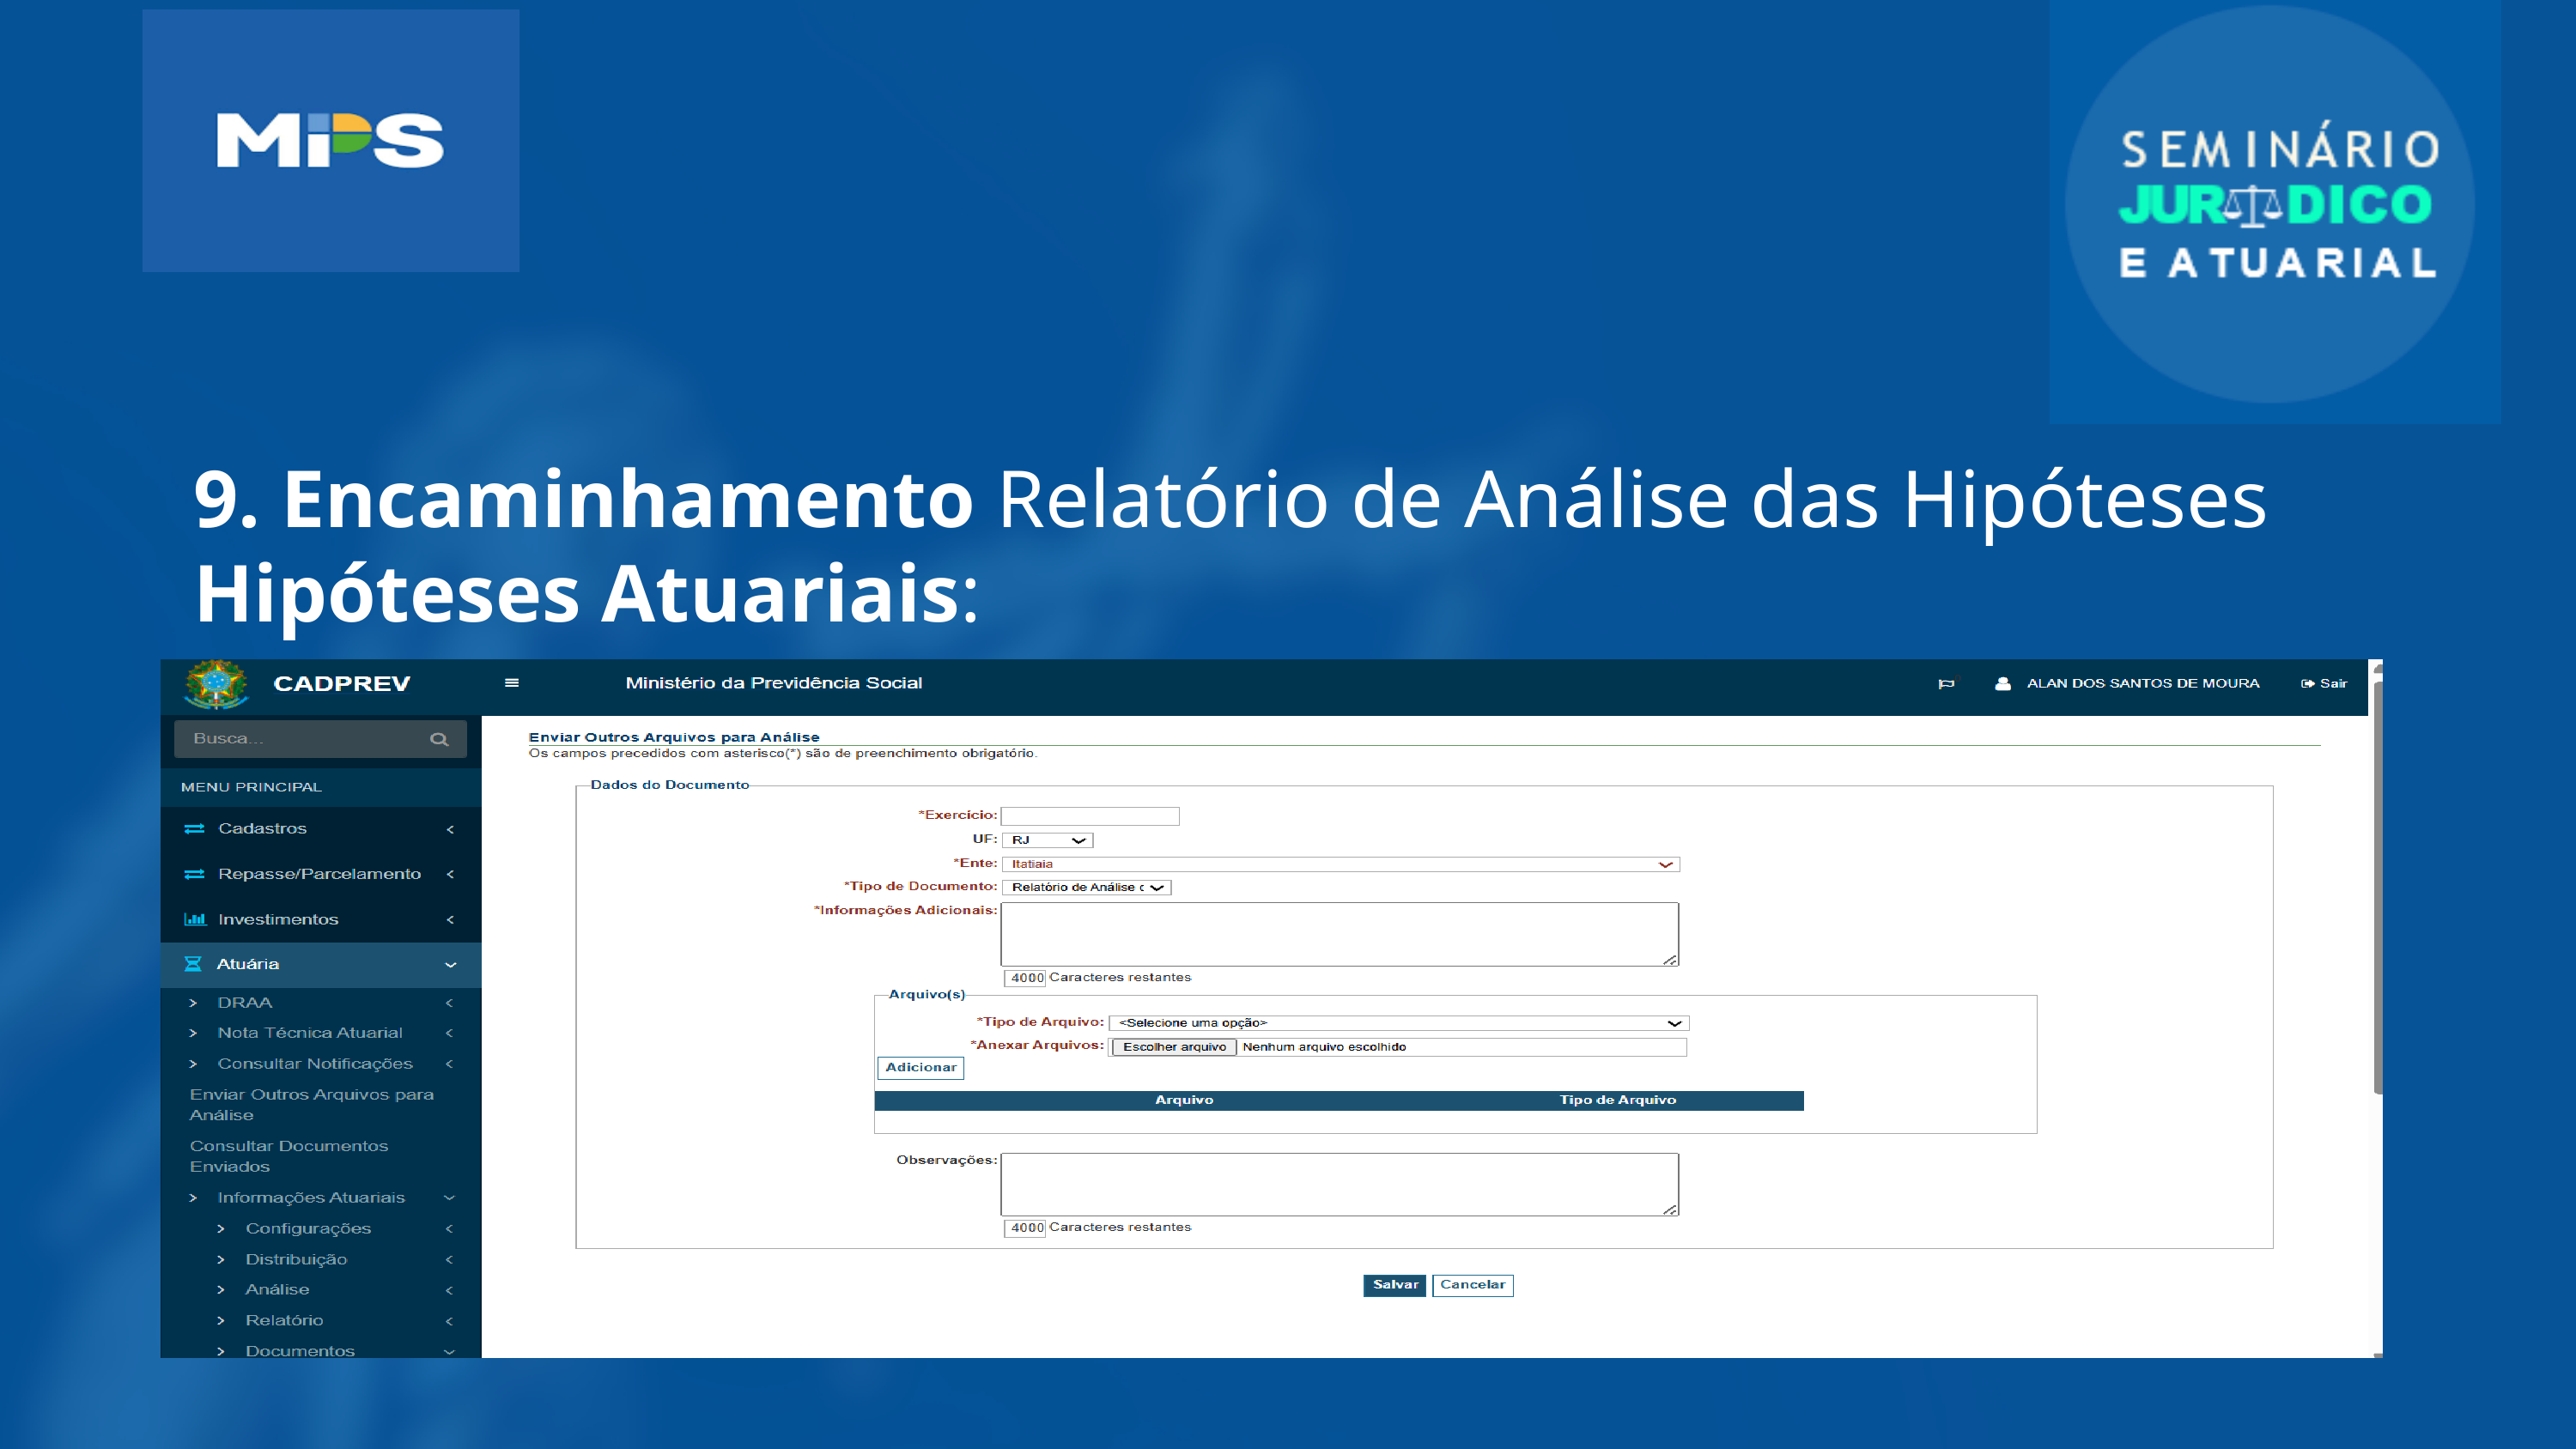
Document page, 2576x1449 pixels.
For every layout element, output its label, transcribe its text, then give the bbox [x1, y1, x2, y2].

title 9. Encaminhamento Relatório de Análise das Hipóteses Hipóteses Atuariais: [193, 449, 2383, 658]
picture [0, 0, 2576, 1449]
